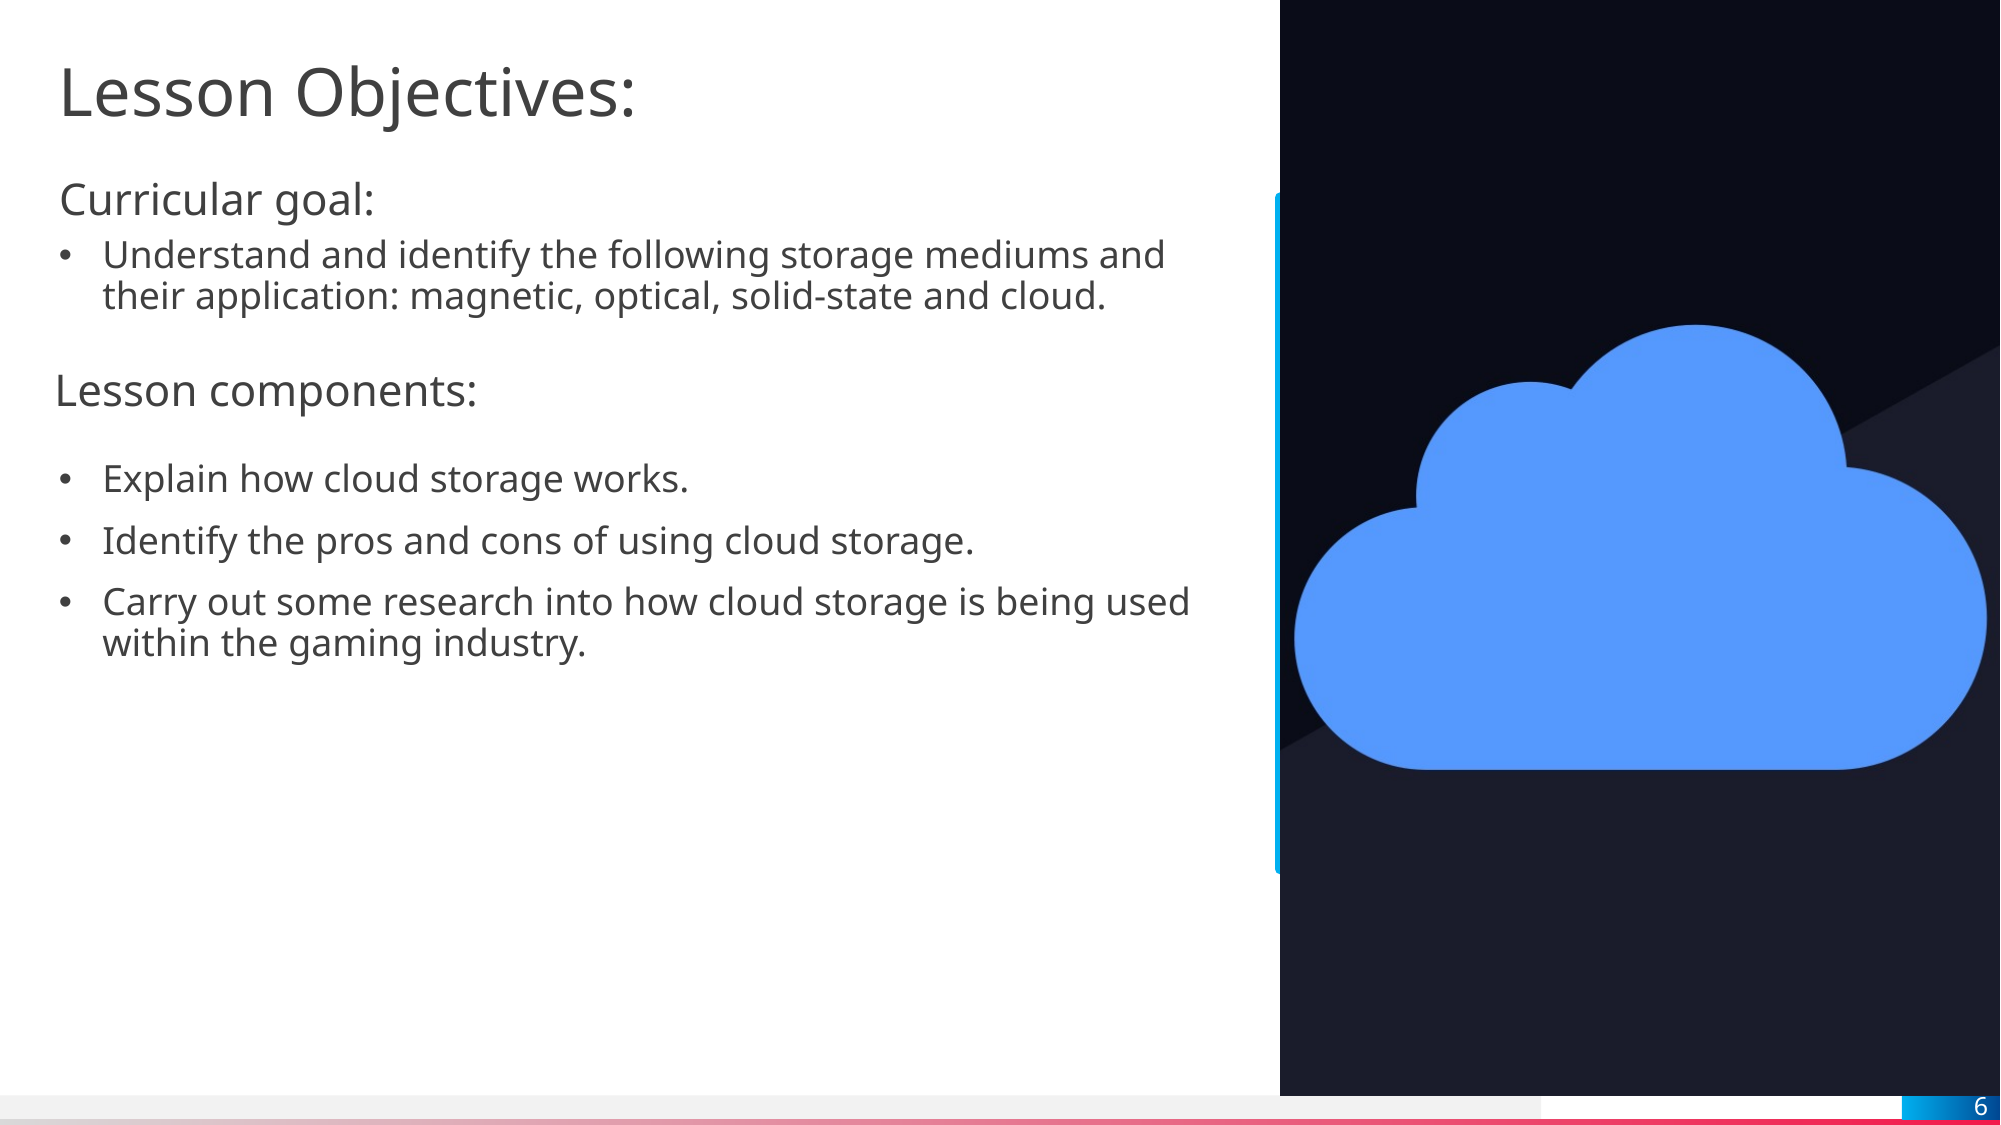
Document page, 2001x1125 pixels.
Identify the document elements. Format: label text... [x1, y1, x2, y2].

slide_number 6 [1901, 1096, 2000, 1120]
picture [1280, 0, 2000, 1096]
list Curricular goal: [59, 177, 1207, 236]
list Understand and identify the following storage mediums and their application: magnetic, optical, solid-state and cloud. Explain how cloud storage works. Identify the pros and cons of using cloud storage. Carry out some research into how cloud storage is being used within the gaming industry. [59, 236, 1207, 975]
title Lesson Objectives: [59, 59, 1207, 148]
text_box Lesson components: [54, 368, 1202, 428]
